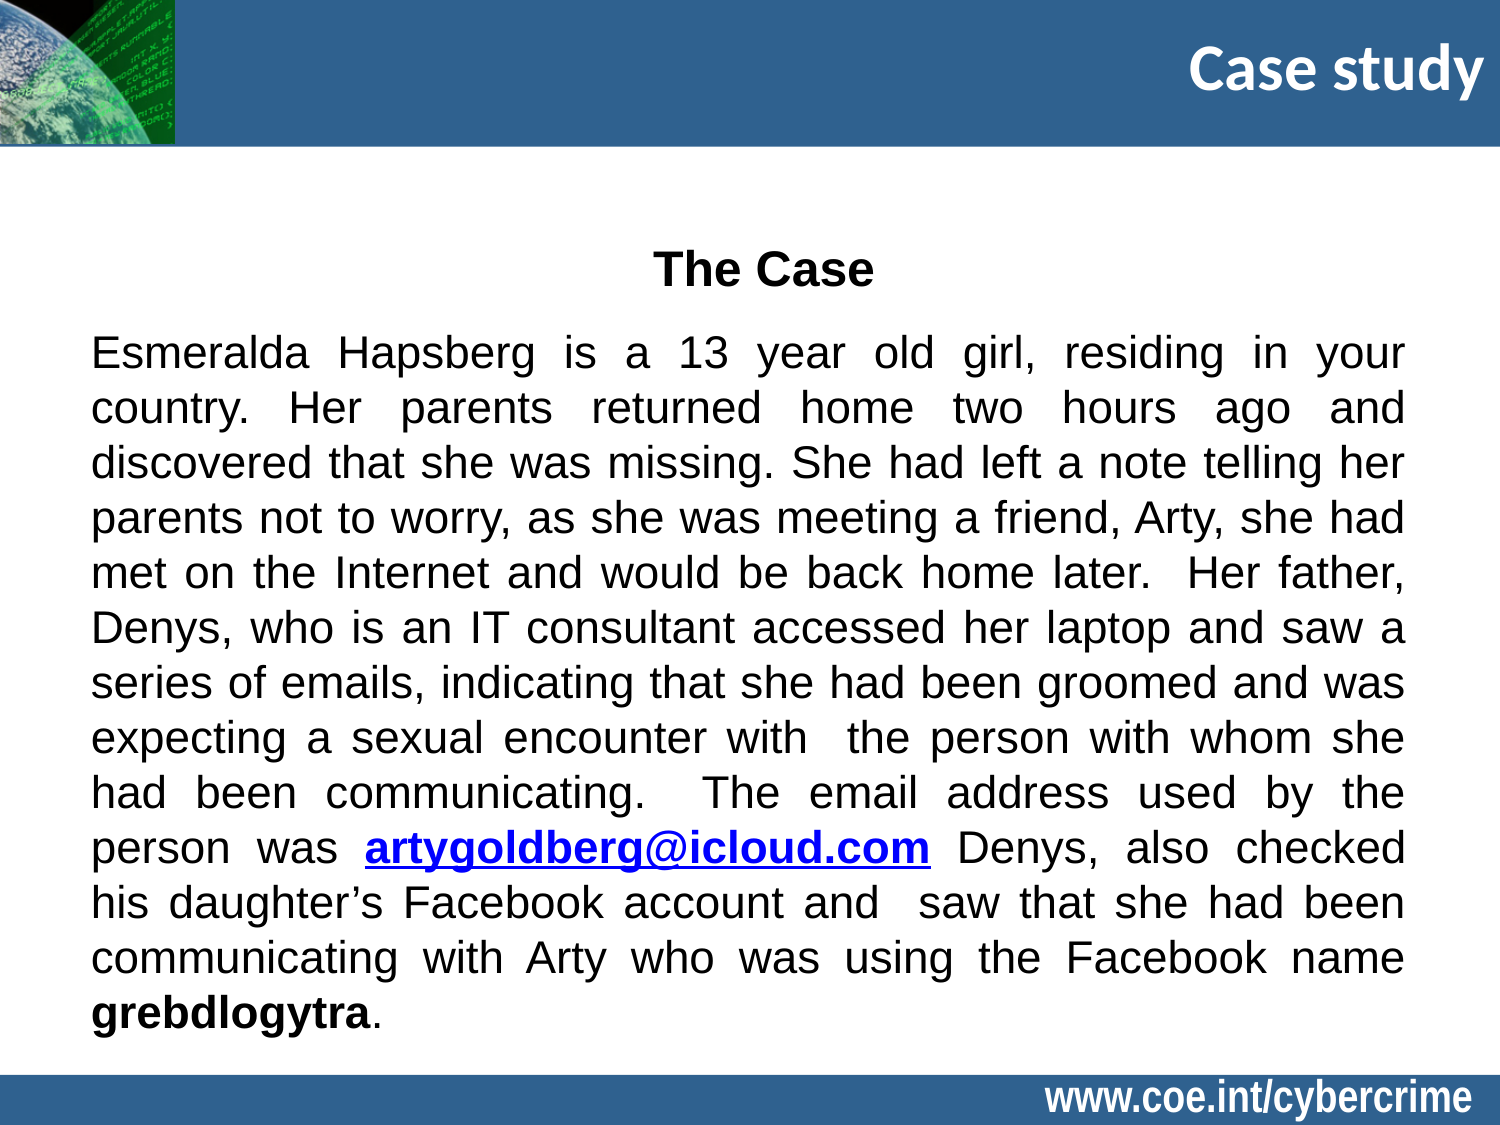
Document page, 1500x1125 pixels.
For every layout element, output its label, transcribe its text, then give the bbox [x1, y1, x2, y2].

picture [0, 0, 175, 144]
text_box Case study [177, 0, 1500, 149]
text_box www.coe.int/cybercrime [1030, 1059, 1500, 1125]
text_box Esmeralda Hapsberg is a 13 year old girl, residing in your country. Her parents returned home two hours ago and discovered that she was missing. She had left a note telling her parents not to worry, as she was meeting a friend, Arty, she had met on the Internet and would be back home later. Her father, Denys, who is an IT consultant accessed her laptop and saw a series of emails, indicating that she had been groomed and was expecting a sexual encounter with the person with whom she had been communicating. The email address used by the person was artygoldberg@icloud.com Denys, also checked his daughter’s Facebook account and saw that she had been communicating with Arty who was using the Facebook name grebdlogytra. [76, 315, 1422, 1046]
text_box The Case [174, 228, 1162, 304]
text_box [0, 1073, 1030, 1125]
